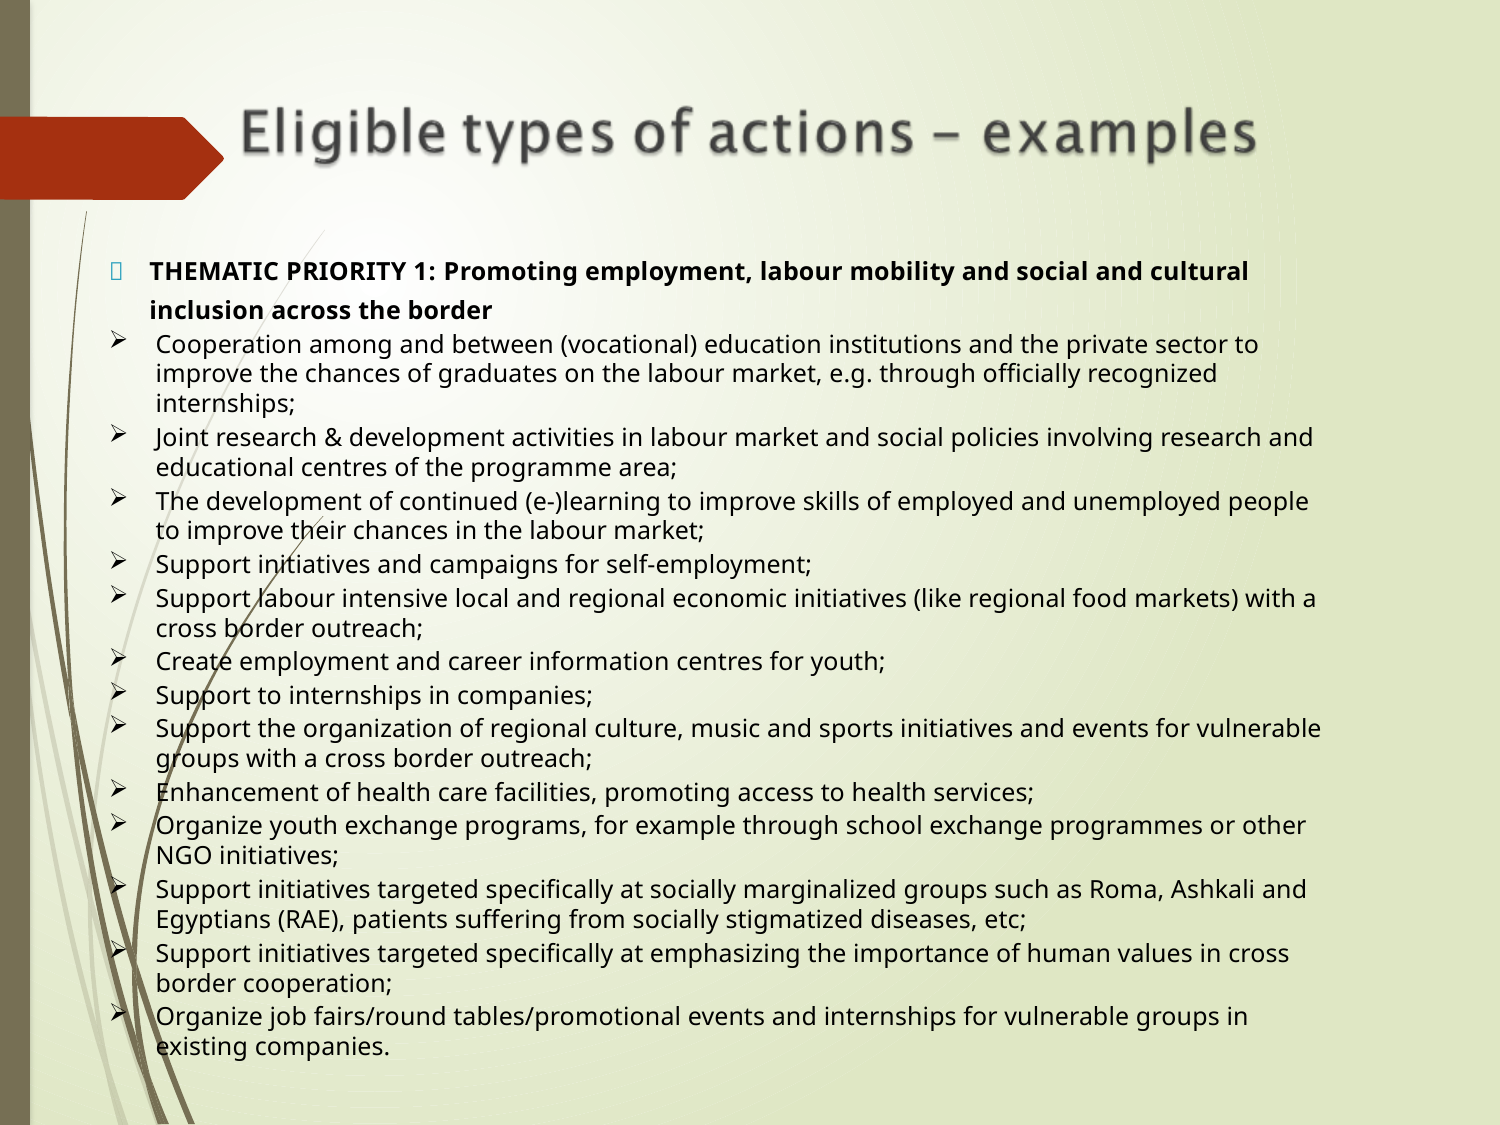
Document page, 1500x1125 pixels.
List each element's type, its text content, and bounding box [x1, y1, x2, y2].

text_box [198, 81, 1321, 183]
text_box  THEMATIC PRIORITY 1: Promoting employment, labour mobility and social and cultural inclusion across the border Cooperation among and between (vocational) education institutions and the private sector to improve the chances of graduates on the labour market, e.g. through officially recognized internships; Joint research & development activities in labour market and social policies involving research and educational centres of the programme area; The development of continued (e-)learning to improve skills of employed and unemployed people to improve their chances in the labour market; Support initiatives and campaigns for self-employment; Support labour intensive local and regional economic initiatives (like regional food markets) with a cross border outreach; Create employment and career information centres for youth; Support to internships in companies; Support the organization of regional culture, music and sports initiatives and events for vulnerable groups with a cross border outreach; Enhancement of health care facilities, promoting access to health services; Organize youth exchange programs, for example through school exchange programmes or other NGO initiatives; Support initiatives targeted specifically at socially marginalized groups such as Roma, Ashkali and Egyptians (RAE), patients suffering from socially stigmatized diseases, etc; Support initiatives targeted specifically at emphasizing the importance of human values in cross border cooperation; Organize job fairs/round tables/promotional events and internships for vulnerable groups in existing companies. [106, 246, 1384, 1120]
